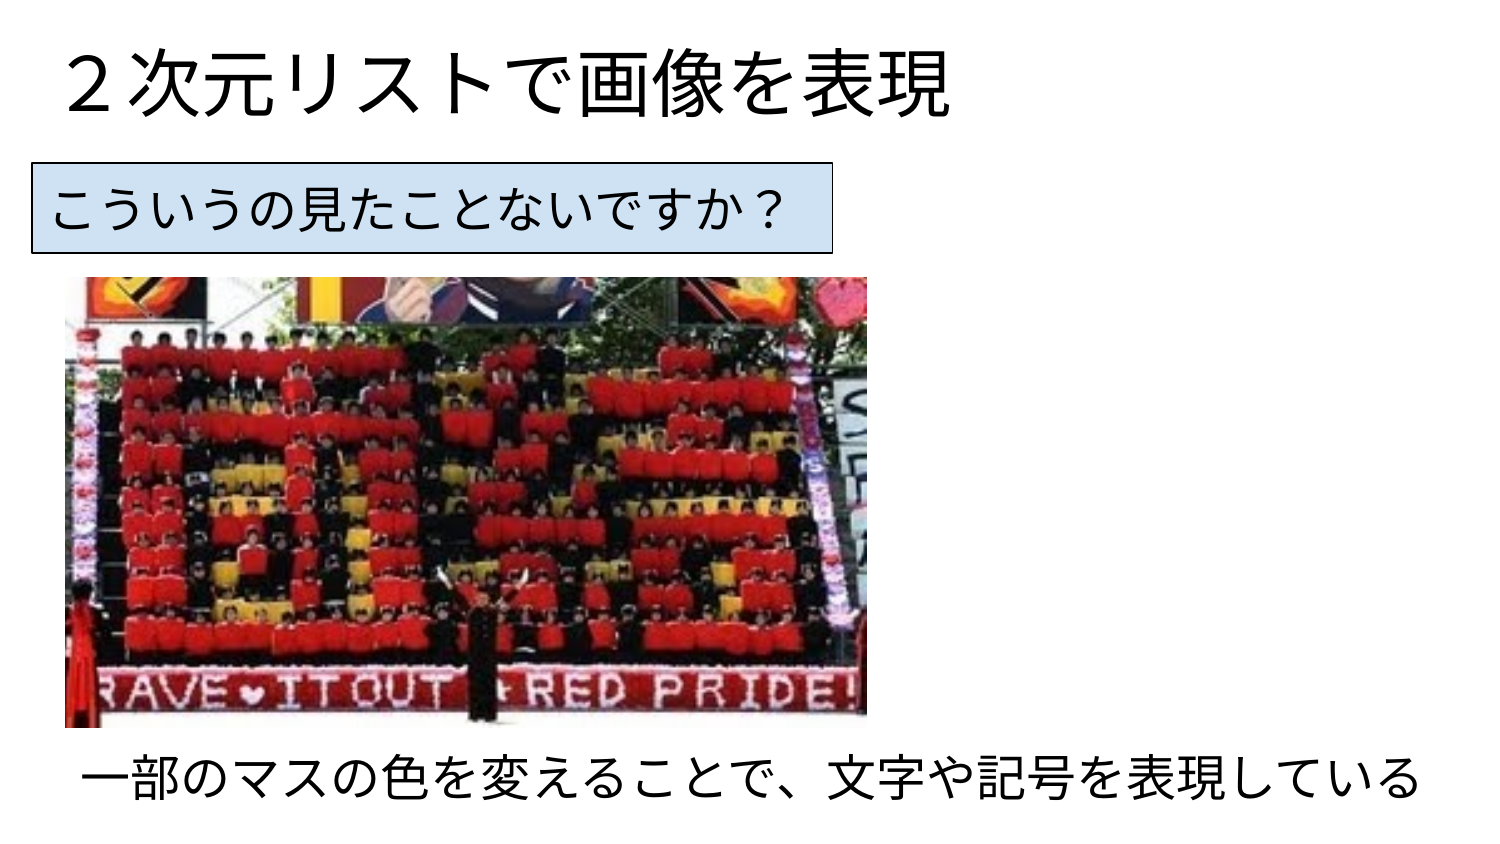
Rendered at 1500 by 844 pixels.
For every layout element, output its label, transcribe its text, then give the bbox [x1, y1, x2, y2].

text_box こういうの見たことないですか？ [32, 163, 833, 254]
title ２次元リストで画像を表現 [36, 21, 1435, 131]
picture [65, 276, 867, 728]
text_box 一部のマスの色を変えることで、文字や記号を表現している [65, 731, 1464, 822]
